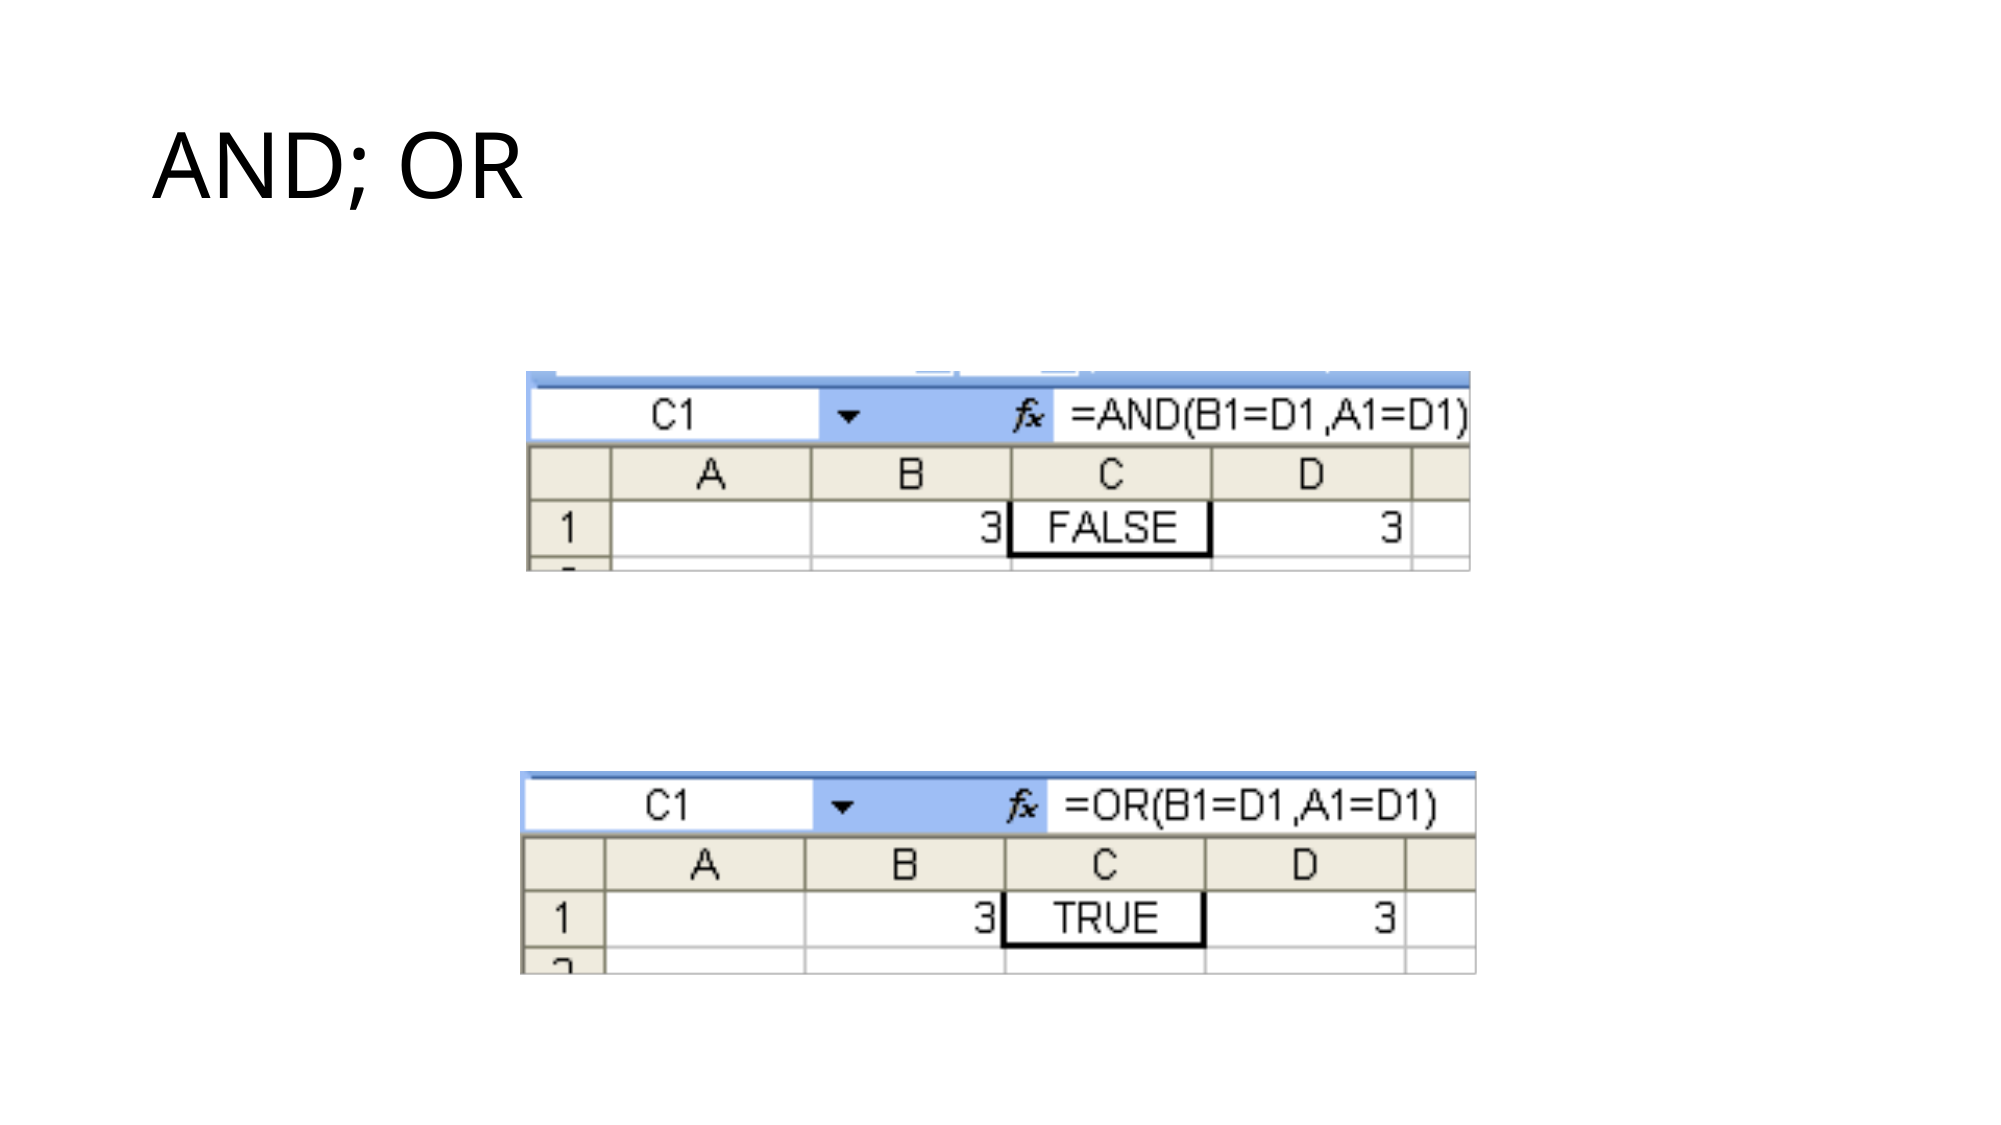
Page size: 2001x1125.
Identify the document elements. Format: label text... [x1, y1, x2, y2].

picture [520, 771, 1480, 978]
title AND; OR [137, 59, 1863, 278]
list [526, 371, 1474, 575]
